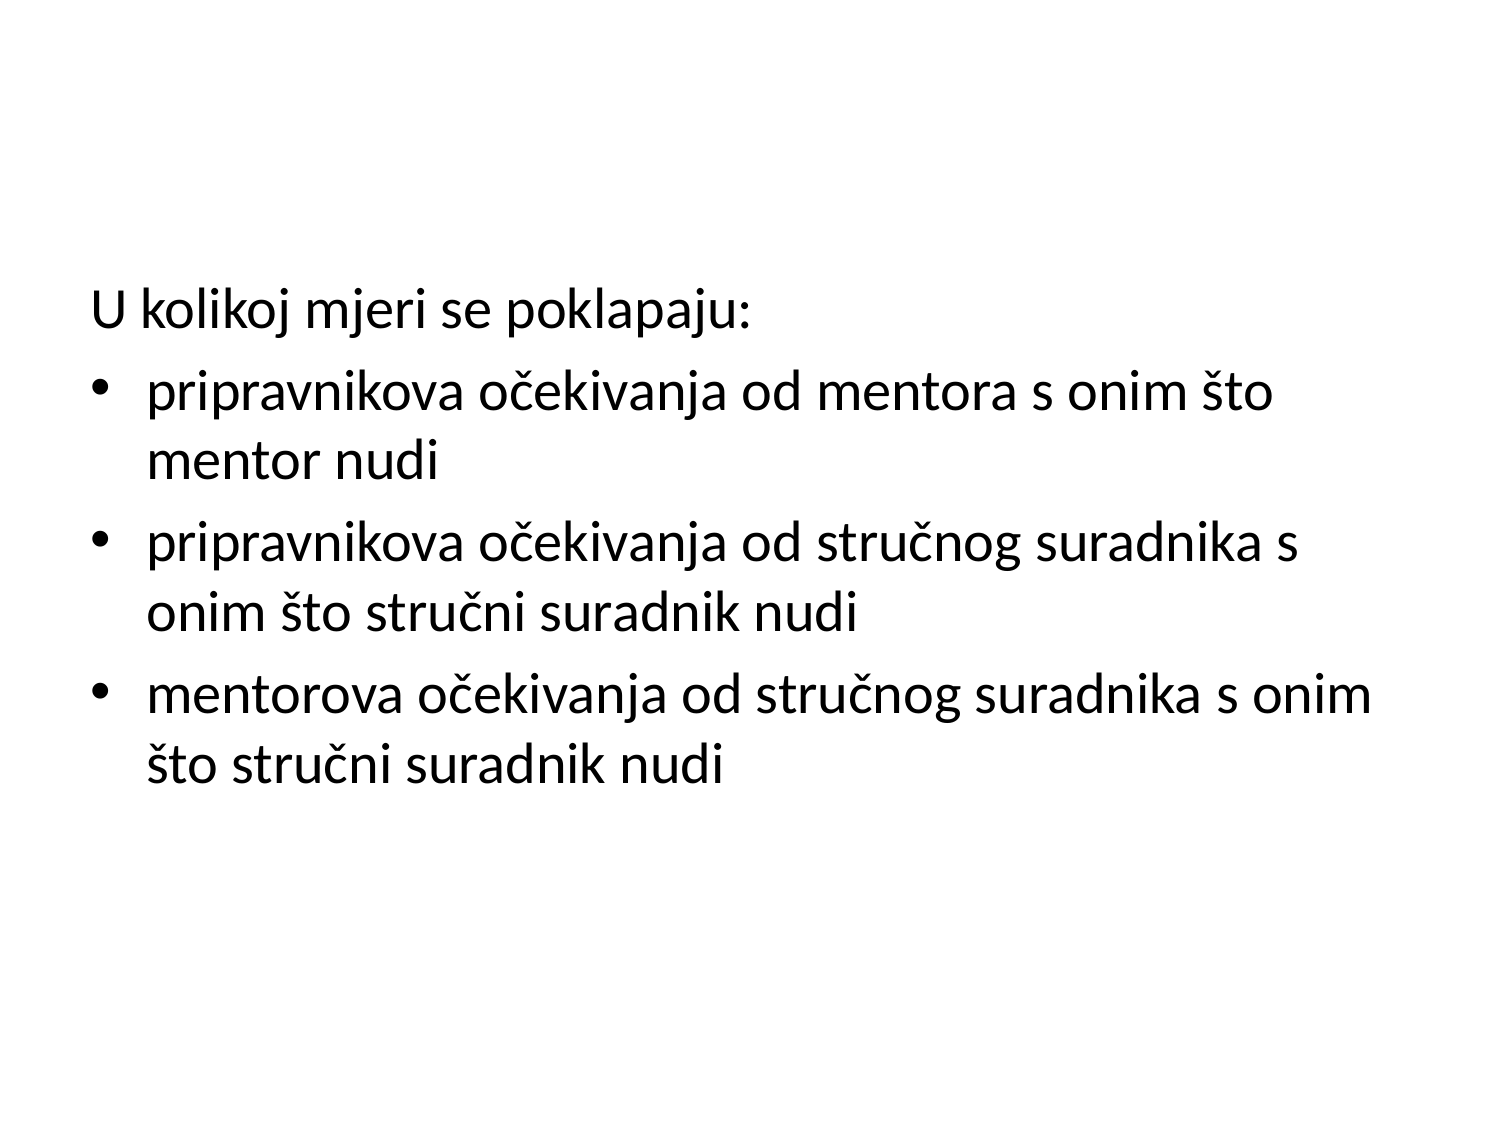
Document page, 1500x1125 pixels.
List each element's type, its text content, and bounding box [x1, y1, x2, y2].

list U kolikoj mjeri se poklapaju: pripravnikova očekivanja od mentora s onim što mentor nudi pripravnikova očekivanja od stručnog suradnika s onim što stručni suradnik nudi mentorova očekivanja od stručnog suradnika s onim što stručni suradnik nudi [75, 262, 1425, 1005]
